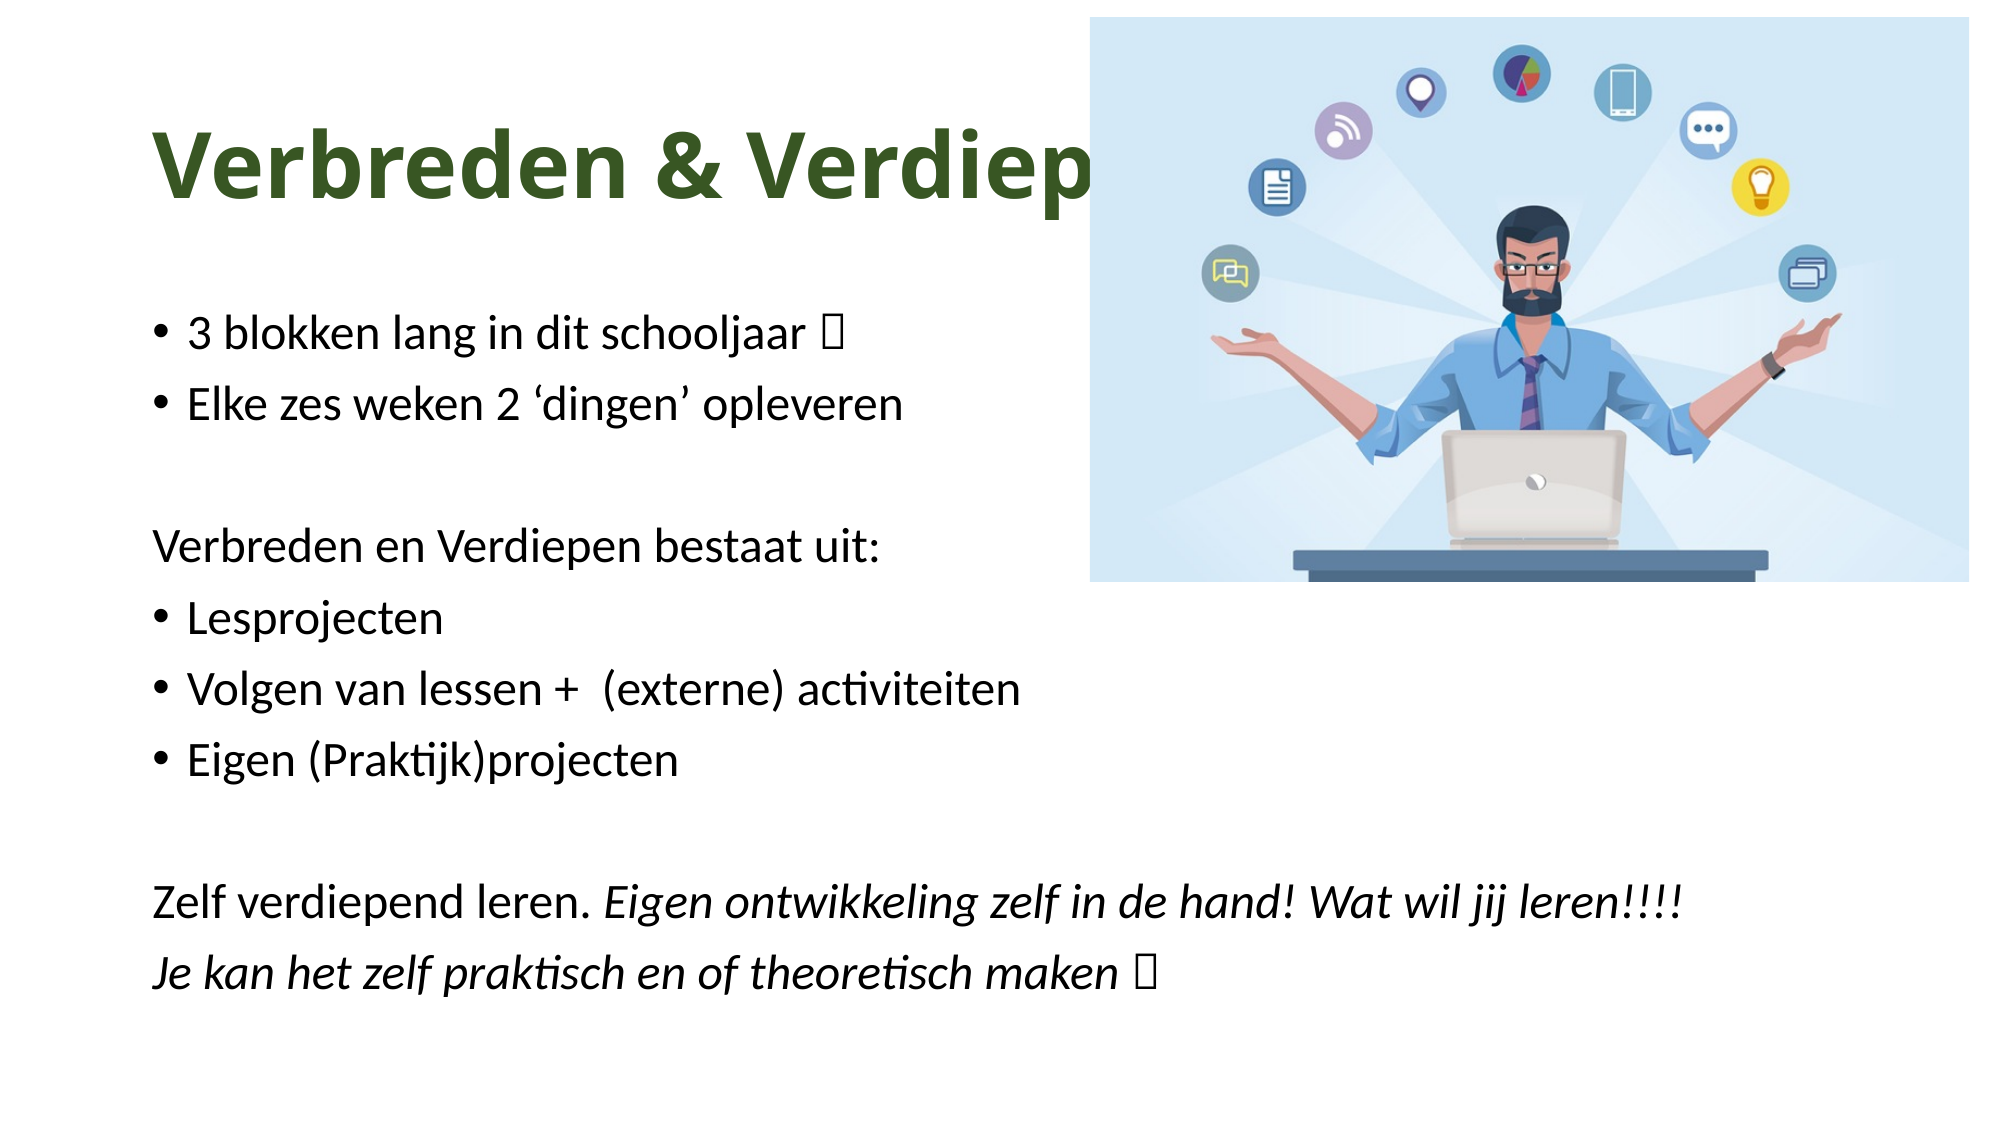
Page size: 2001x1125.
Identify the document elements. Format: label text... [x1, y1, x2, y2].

title Verbreden & Verdiepen [137, 59, 1089, 278]
list 3 blokken lang in dit schooljaar  Elke zes weken 2 ‘dingen’ opleveren Verbreden en Verdiepen bestaat uit: Lesprojecten Volgen van lessen + (externe) activiteiten Eigen (Praktijk)projecten Zelf verdiepend leren. Eigen ontwikkeling zelf in de hand! Wat wil jij leren!!!! Je kan het zelf praktisch en of theoretisch maken  [137, 299, 1863, 1014]
picture [1089, 17, 1970, 582]
